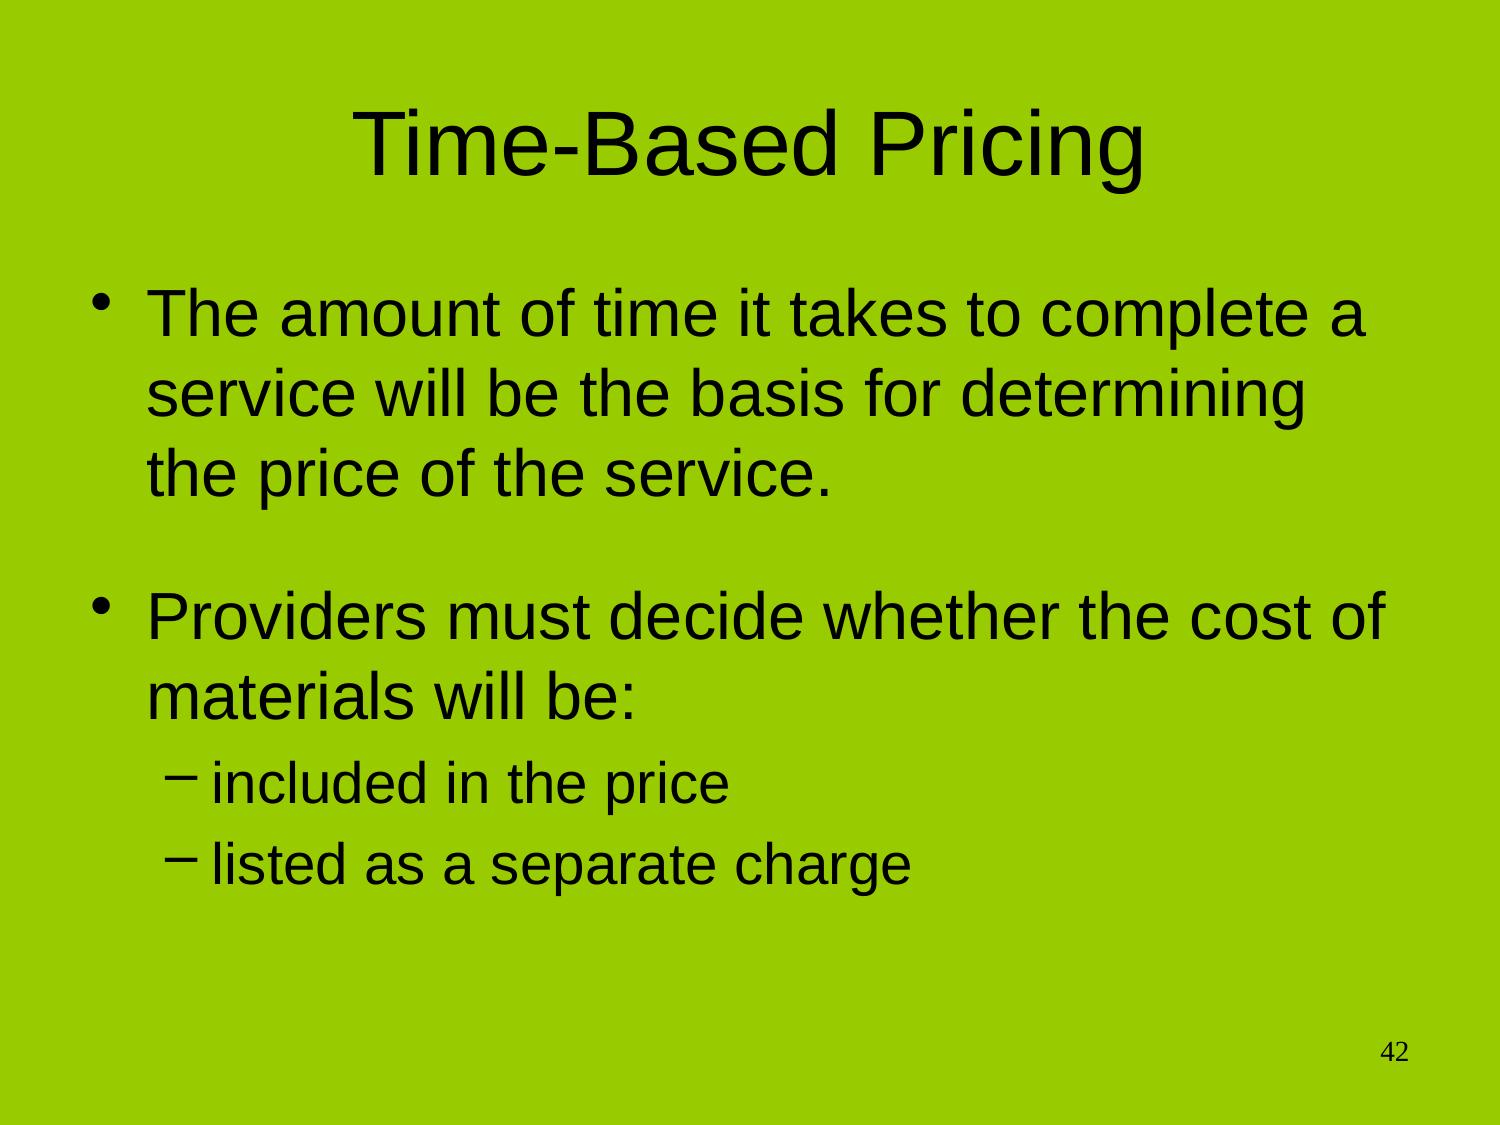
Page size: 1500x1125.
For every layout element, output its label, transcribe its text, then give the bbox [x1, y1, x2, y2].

list The amount of time it takes to complete a service will be the basis for determining the price of the service. Providers must decide whether the cost of materials will be: included in the price listed as a separate charge [74, 262, 1426, 1006]
title Time-Based Pricing [74, 44, 1426, 233]
slide_number 42 [1074, 1024, 1426, 1103]
